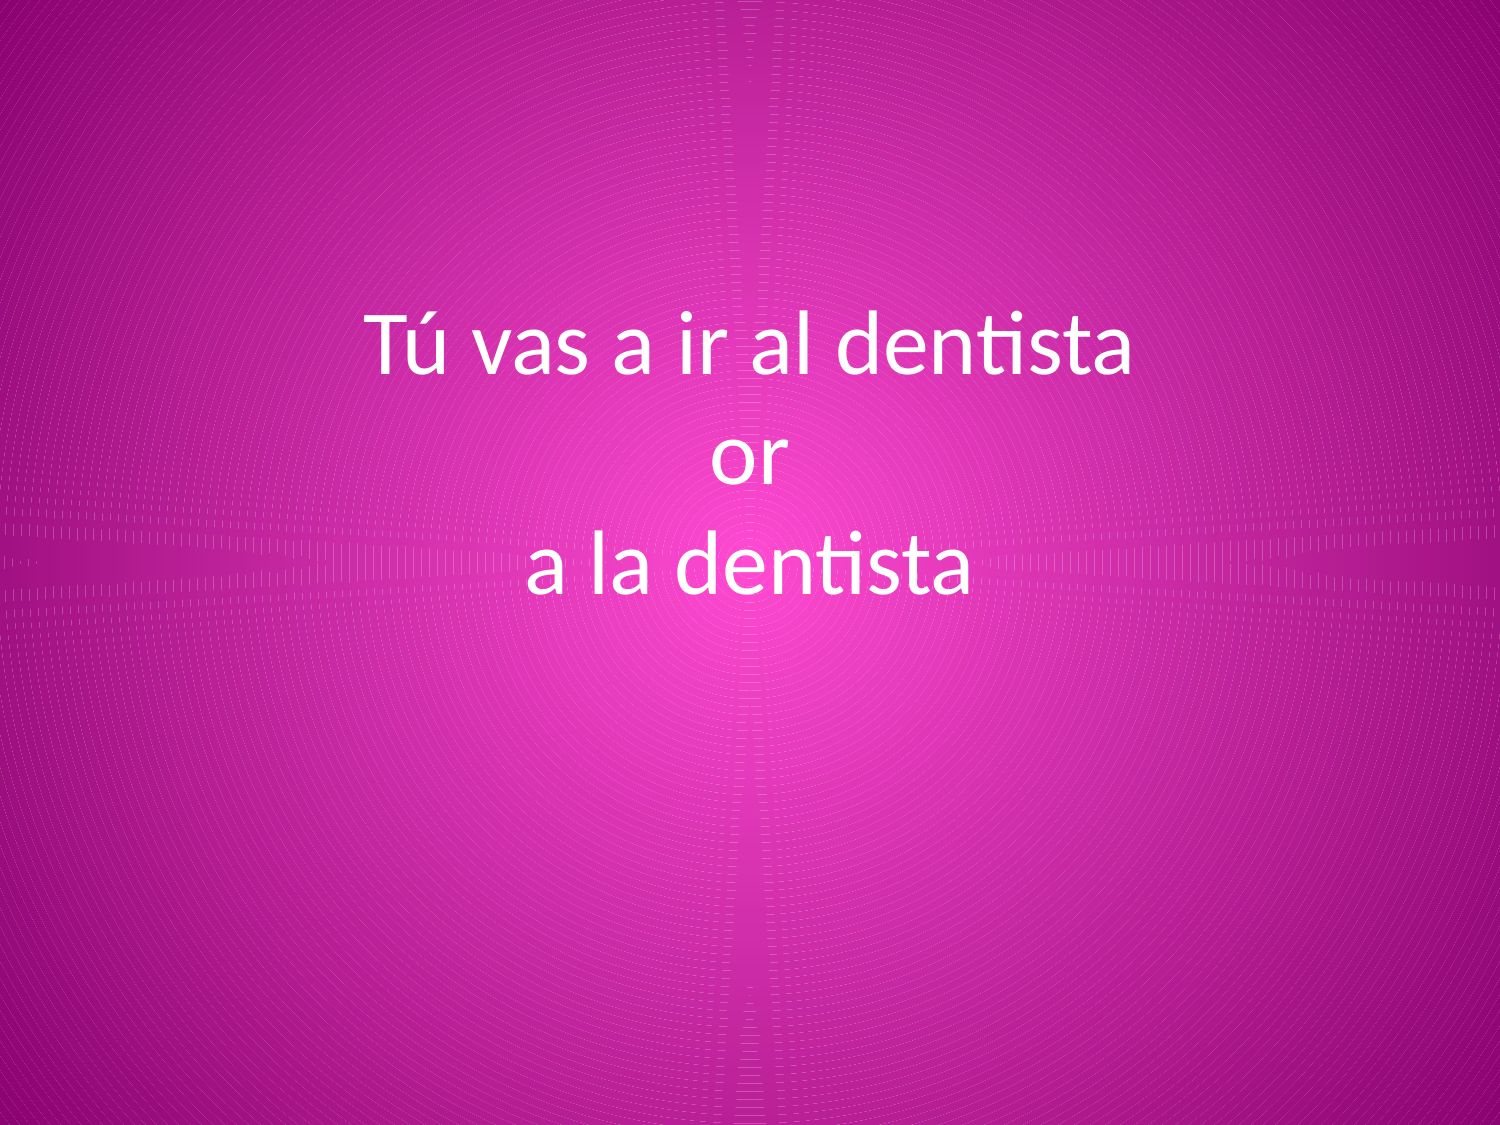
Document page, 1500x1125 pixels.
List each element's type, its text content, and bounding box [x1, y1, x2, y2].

title Tú vas a ir al dentista or a la dentista [75, 45, 1425, 852]
